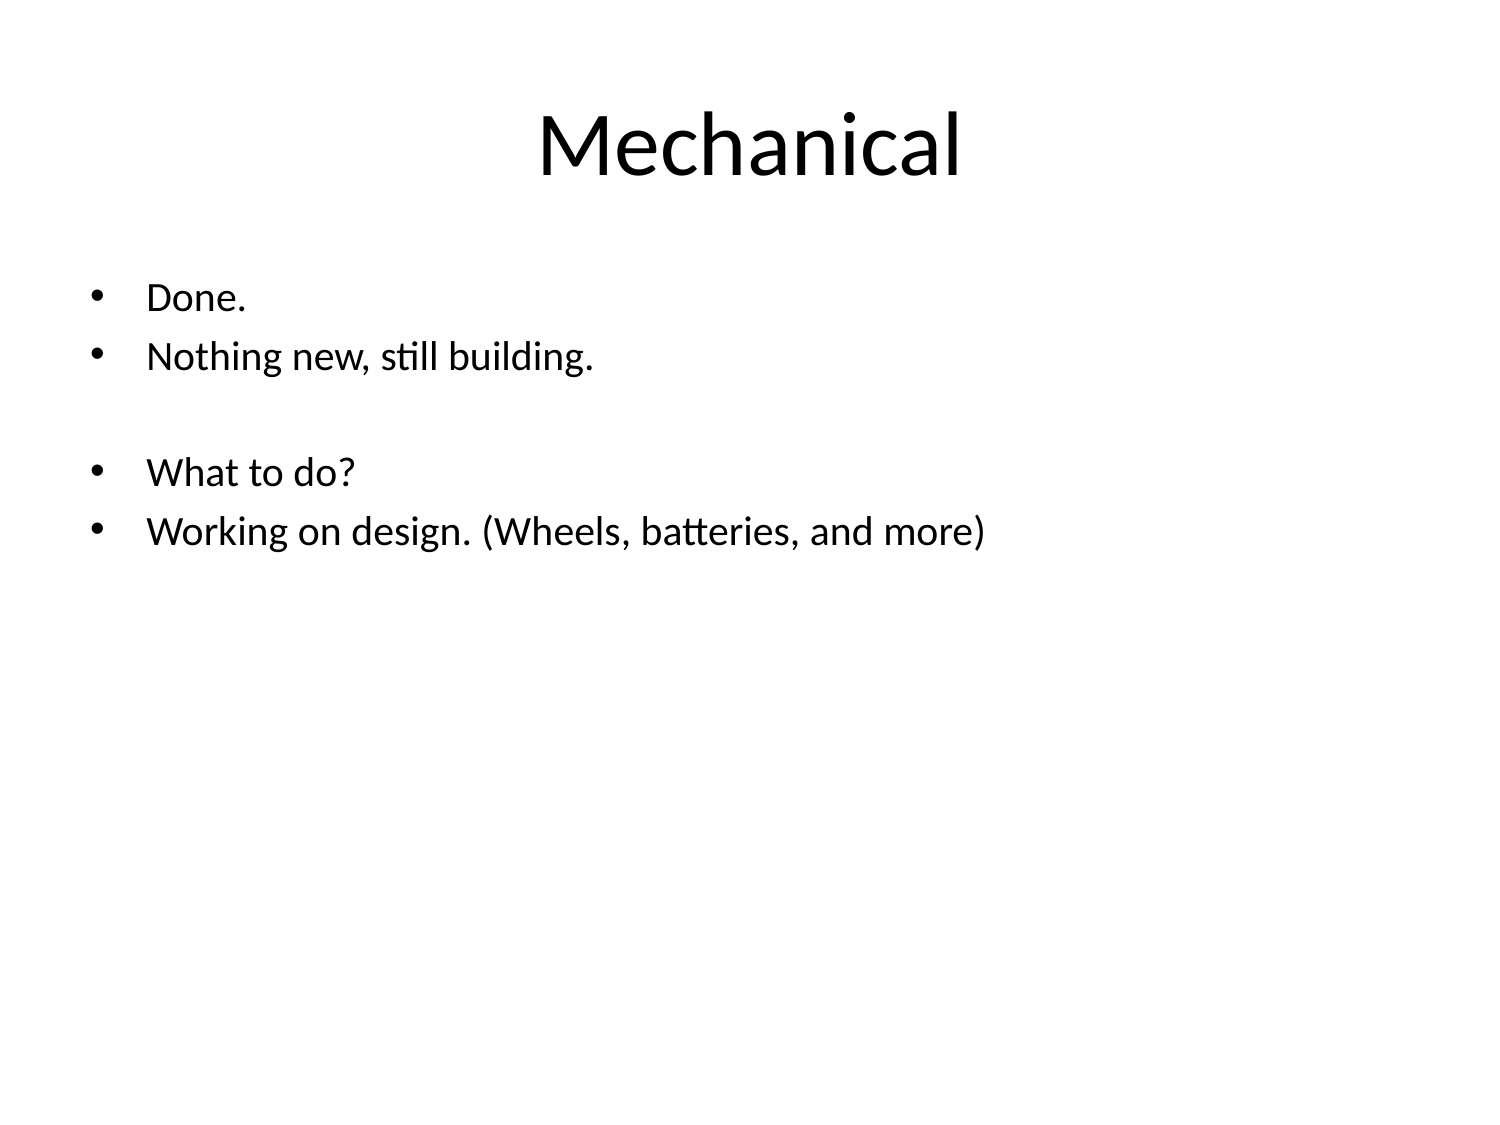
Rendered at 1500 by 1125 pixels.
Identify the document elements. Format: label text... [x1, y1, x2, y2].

title Mechanical [75, 45, 1425, 233]
list Done. Nothing new, still building. What to do? Working on design. (Wheels, batteries, and more) [75, 262, 1425, 1005]
